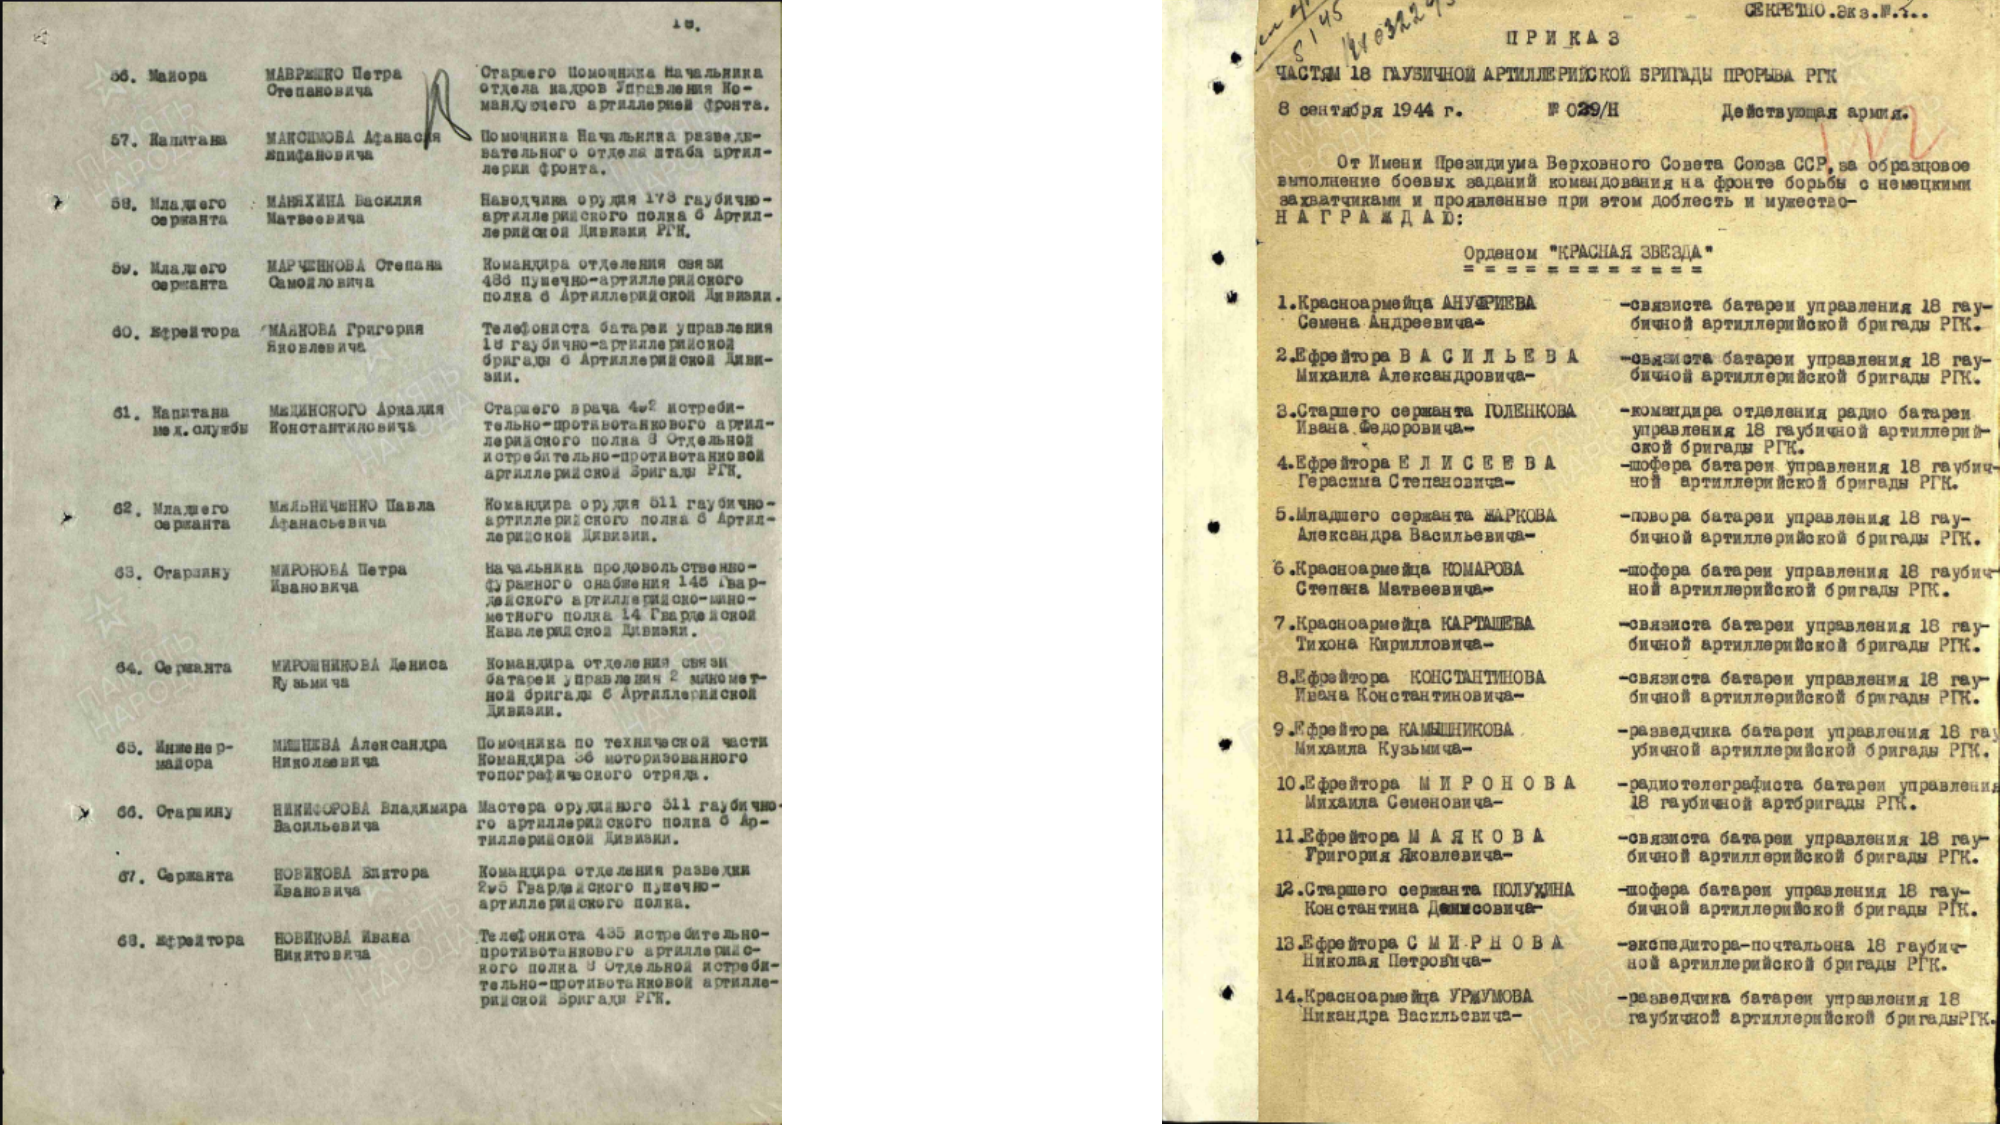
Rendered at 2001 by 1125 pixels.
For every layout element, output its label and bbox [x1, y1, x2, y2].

picture [0, 0, 782, 1125]
picture [1161, 0, 2000, 1124]
